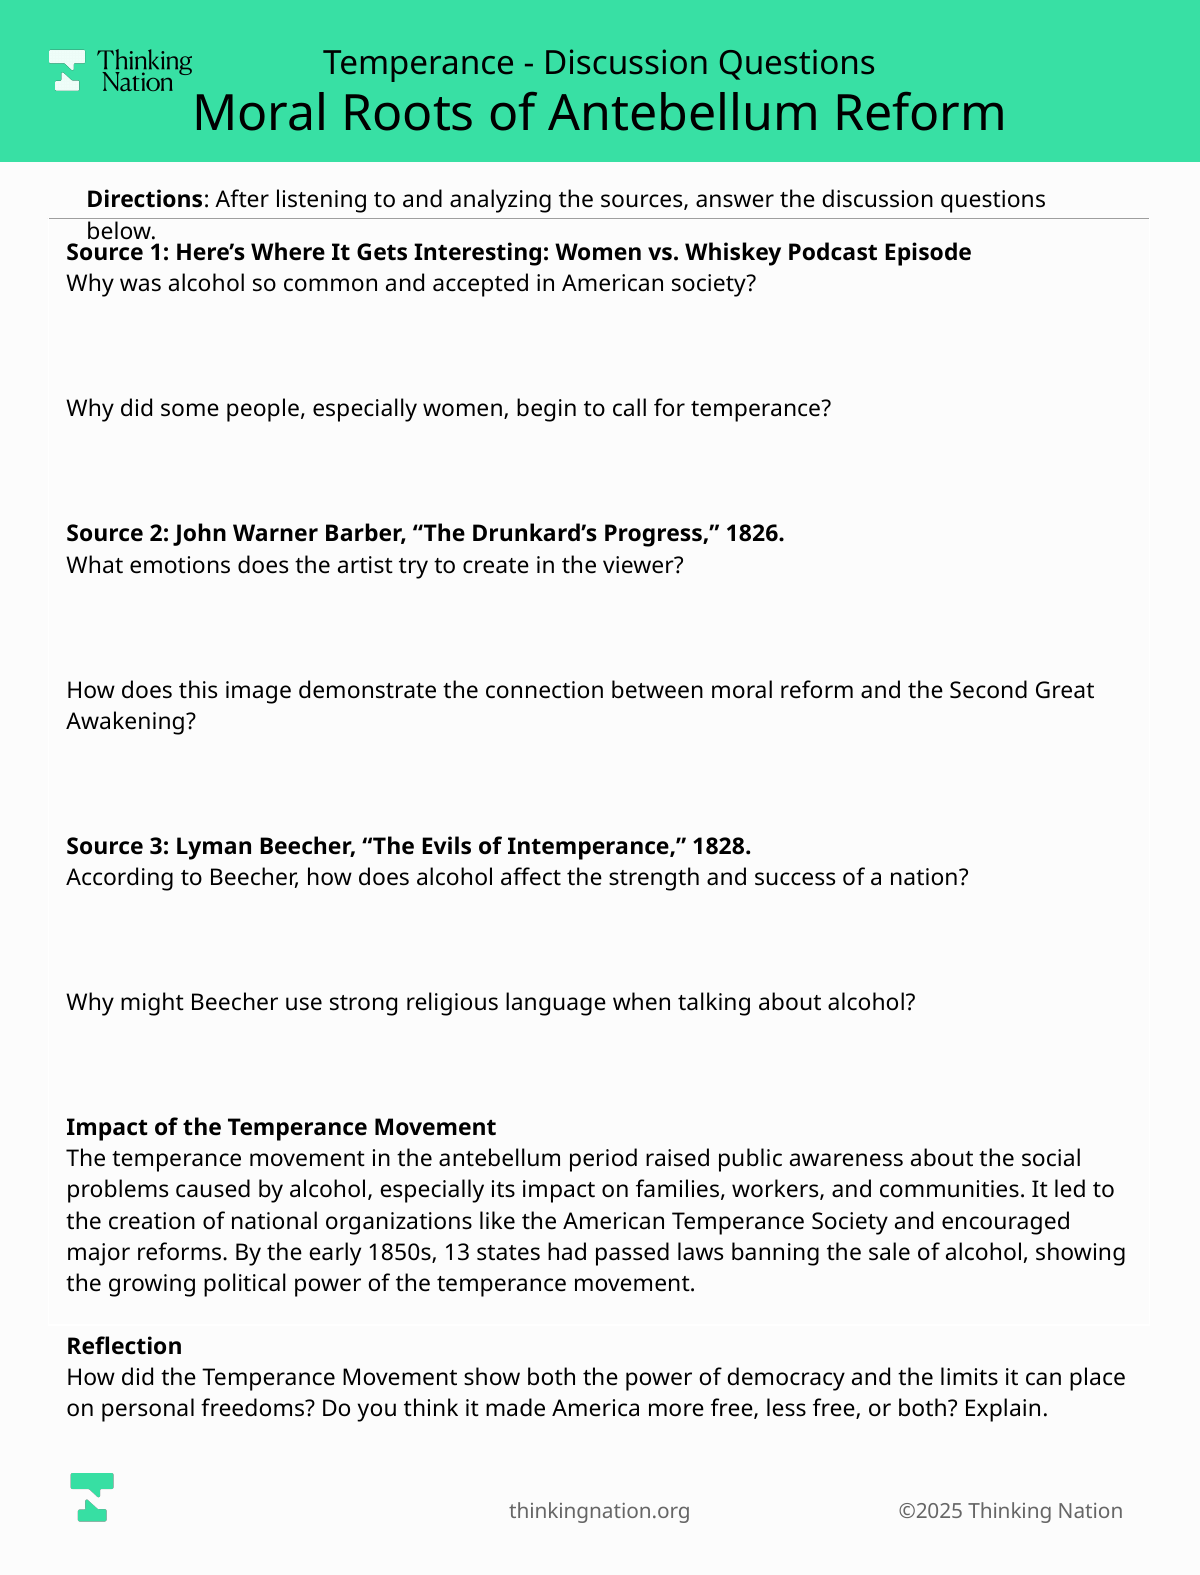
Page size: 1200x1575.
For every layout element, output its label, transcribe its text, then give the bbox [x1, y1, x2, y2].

text_box Directions: After listening to and analyzing the sources, answer the discussion questions below. [72, 166, 1128, 218]
picture [33, 35, 197, 104]
text_box ©2025 Thinking Nation [854, 1483, 1139, 1532]
text_box thinkingnation.org [457, 1483, 742, 1532]
text_box Temperance - Discussion Questions Moral Roots of Antebellum Reform [0, 0, 1200, 162]
table_header Source 1: Here’s Where It Gets Interesting: Women vs. Whiskey Podcast Episode Why was alcohol so common and accepted in American society? Why did some people, especially women, begin to call for temperance? Source 2: John Warner Barber, “The Drunkard’s Progress,” 1826. What emotions does the artist try to create in the viewer? How does this image demonstrate the connection between moral reform and the Second Great Awakening? Source 3: Lyman Beecher, “The Evils of Intemperance,” 1828. According to Beecher, how does alcohol affect the strength and success of a nation? Why might Beecher use strong religious language when talking about alcohol? Impact of the Temperance Movement The temperance movement in the antebellum period raised public awareness about the social problems caused by alcohol, especially its impact on families, workers, and communities. It led to the creation of national organizations like the American Temperance Society and encouraged major reforms. By the early 1850s, 13 states had passed laws banning the sale of alcohol, showing the growing political power of the temperance movement. Reflection How did the Temperance Movement show both the power of democracy and the limits it can place on personal freedoms? Do you think it made America more free, less free, or both? Explain. [49, 219, 1149, 1324]
picture [58, 1463, 126, 1531]
